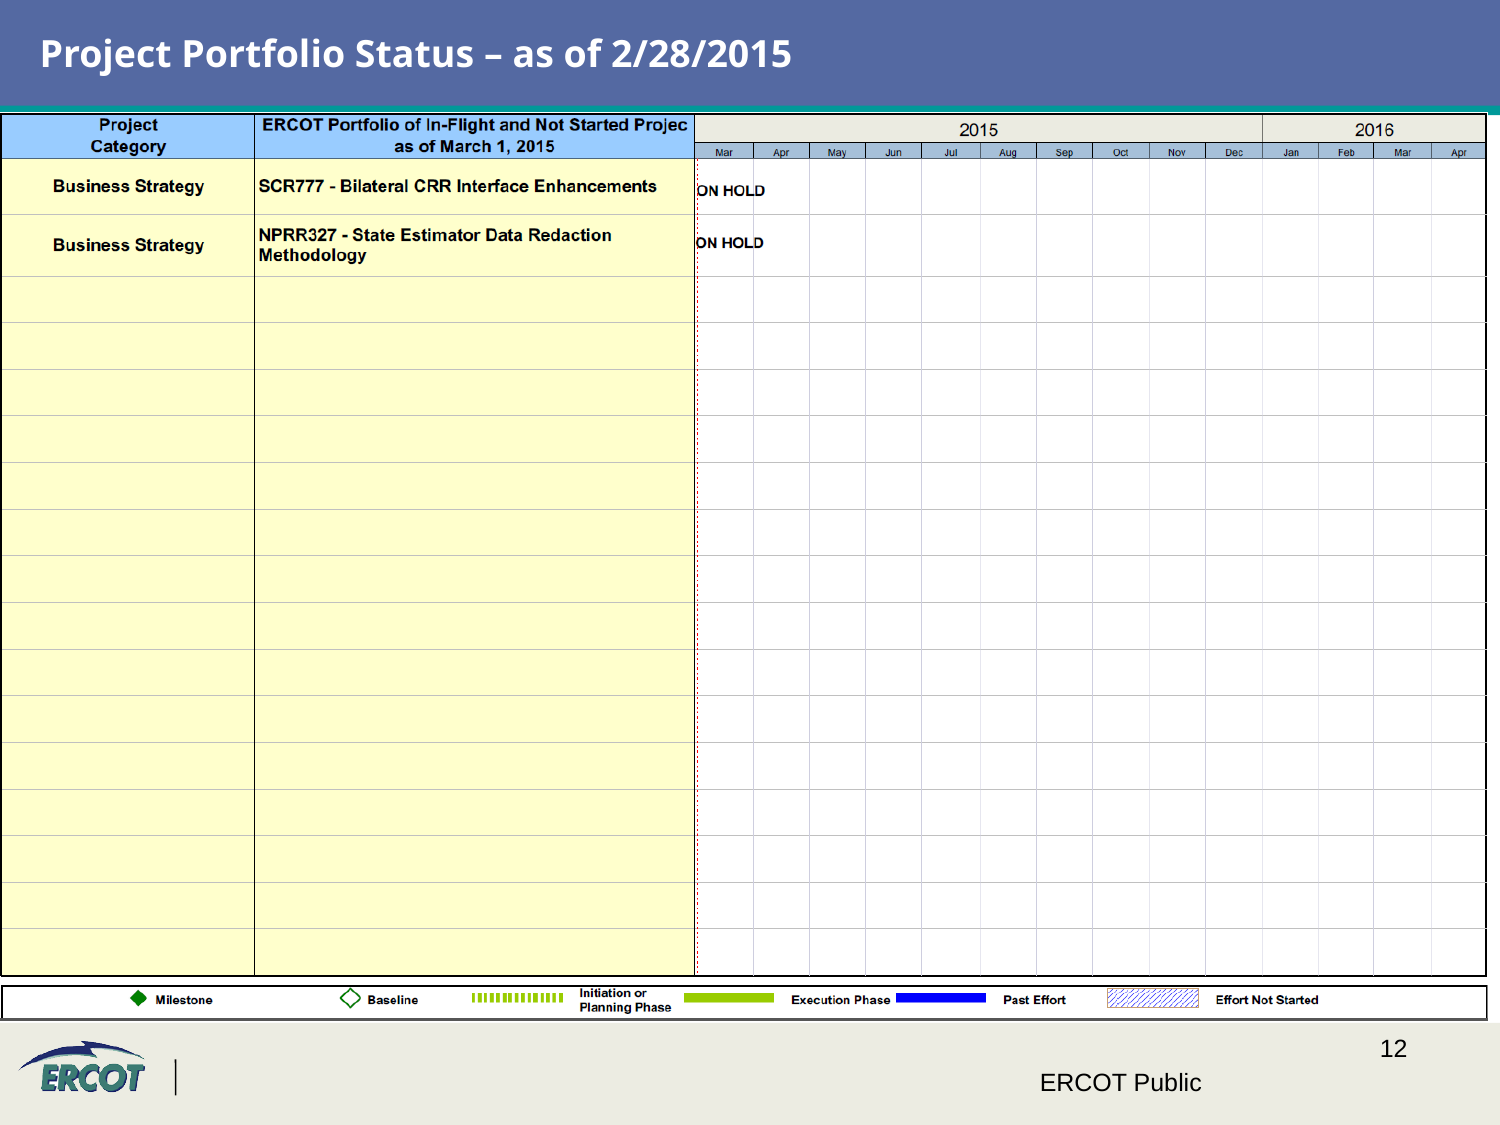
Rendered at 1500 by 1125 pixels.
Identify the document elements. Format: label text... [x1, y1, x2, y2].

text_box Project Portfolio Status – as of 2/28/2015 [24, 30, 1163, 106]
picture [10, 1031, 151, 1111]
picture [0, 112, 1488, 1021]
footer ERCOT Public [1025, 1059, 1438, 1125]
